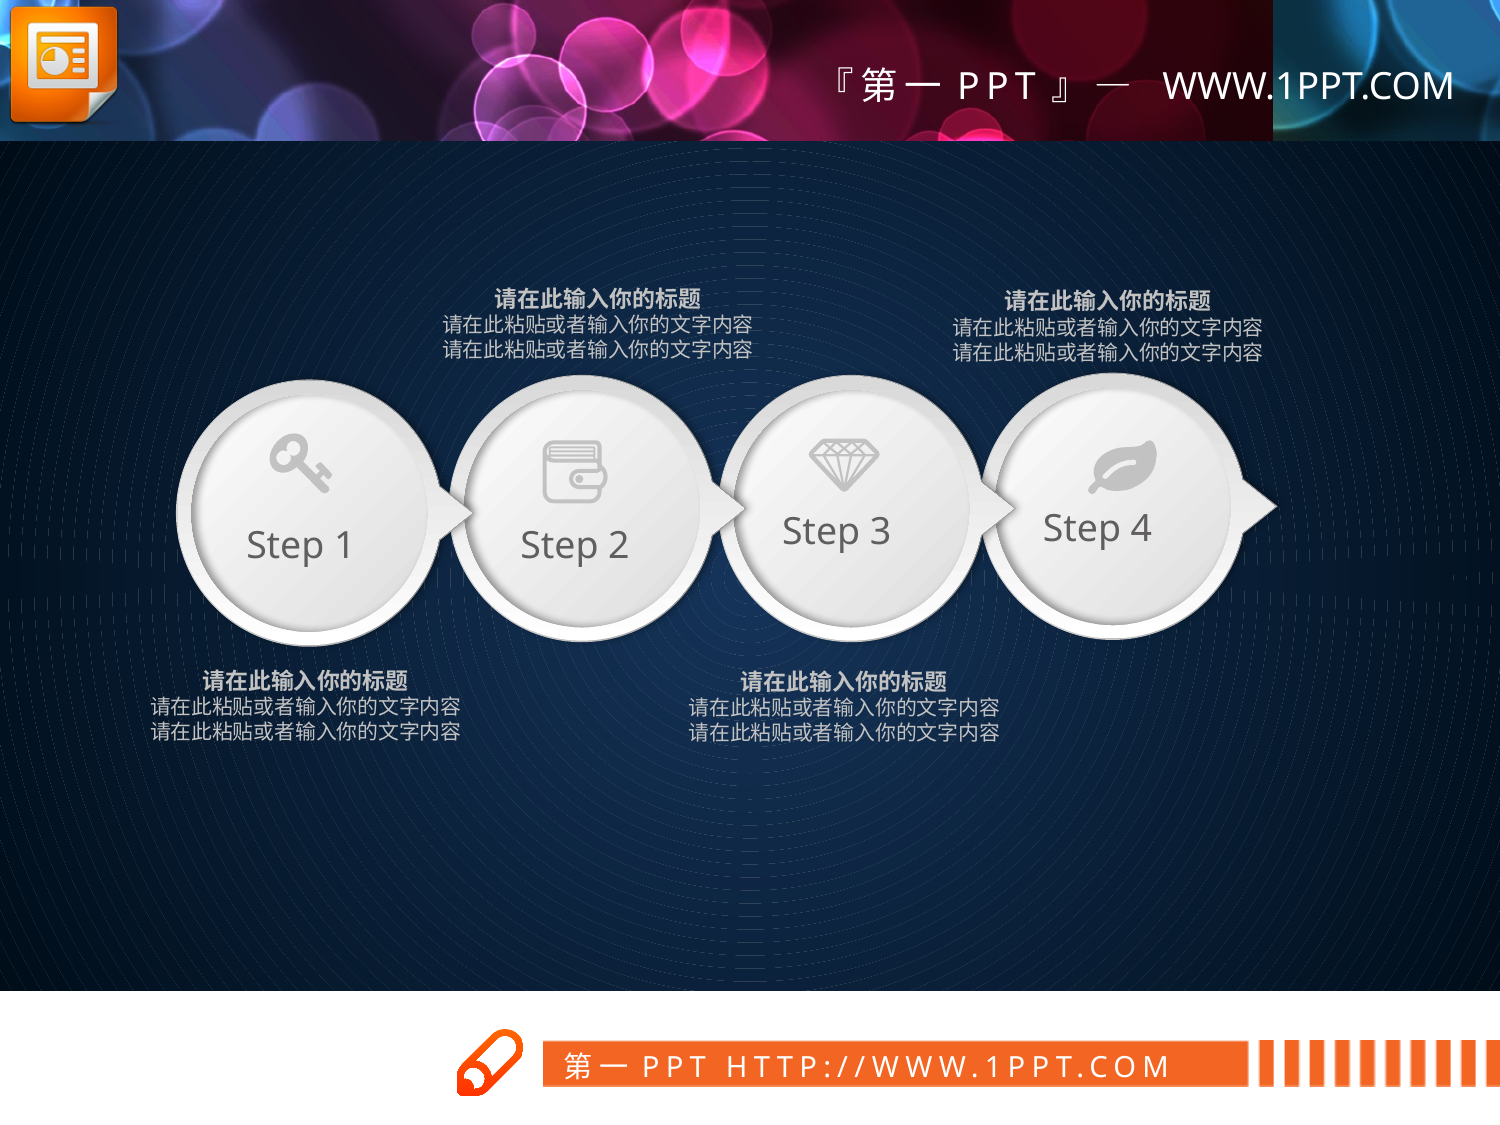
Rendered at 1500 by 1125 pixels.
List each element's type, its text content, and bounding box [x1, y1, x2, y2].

text_box 请在此输入你的标题 请在此粘贴或者输入你的文字内容 请在此粘贴或者输入你的文字内容 [134, 660, 477, 750]
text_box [542, 439, 608, 504]
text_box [177, 380, 472, 646]
text_box 请在此输入你的标题 请在此粘贴或者输入你的文字内容 请在此粘贴或者输入你的文字内容 [426, 278, 769, 368]
text_box 请在此输入你的标题 请在此粘贴或者输入你的文字内容 请在此粘贴或者输入你的文字内容 [936, 281, 1279, 370]
picture [0, 0, 1500, 141]
text_box 请在此输入你的标题 请在此粘贴或者输入你的文字内容 请在此粘贴或者输入你的文字内容 [673, 661, 1016, 751]
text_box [449, 376, 745, 641]
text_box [980, 373, 1276, 639]
picture [543, 1040, 1500, 1087]
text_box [745, 376, 1014, 641]
